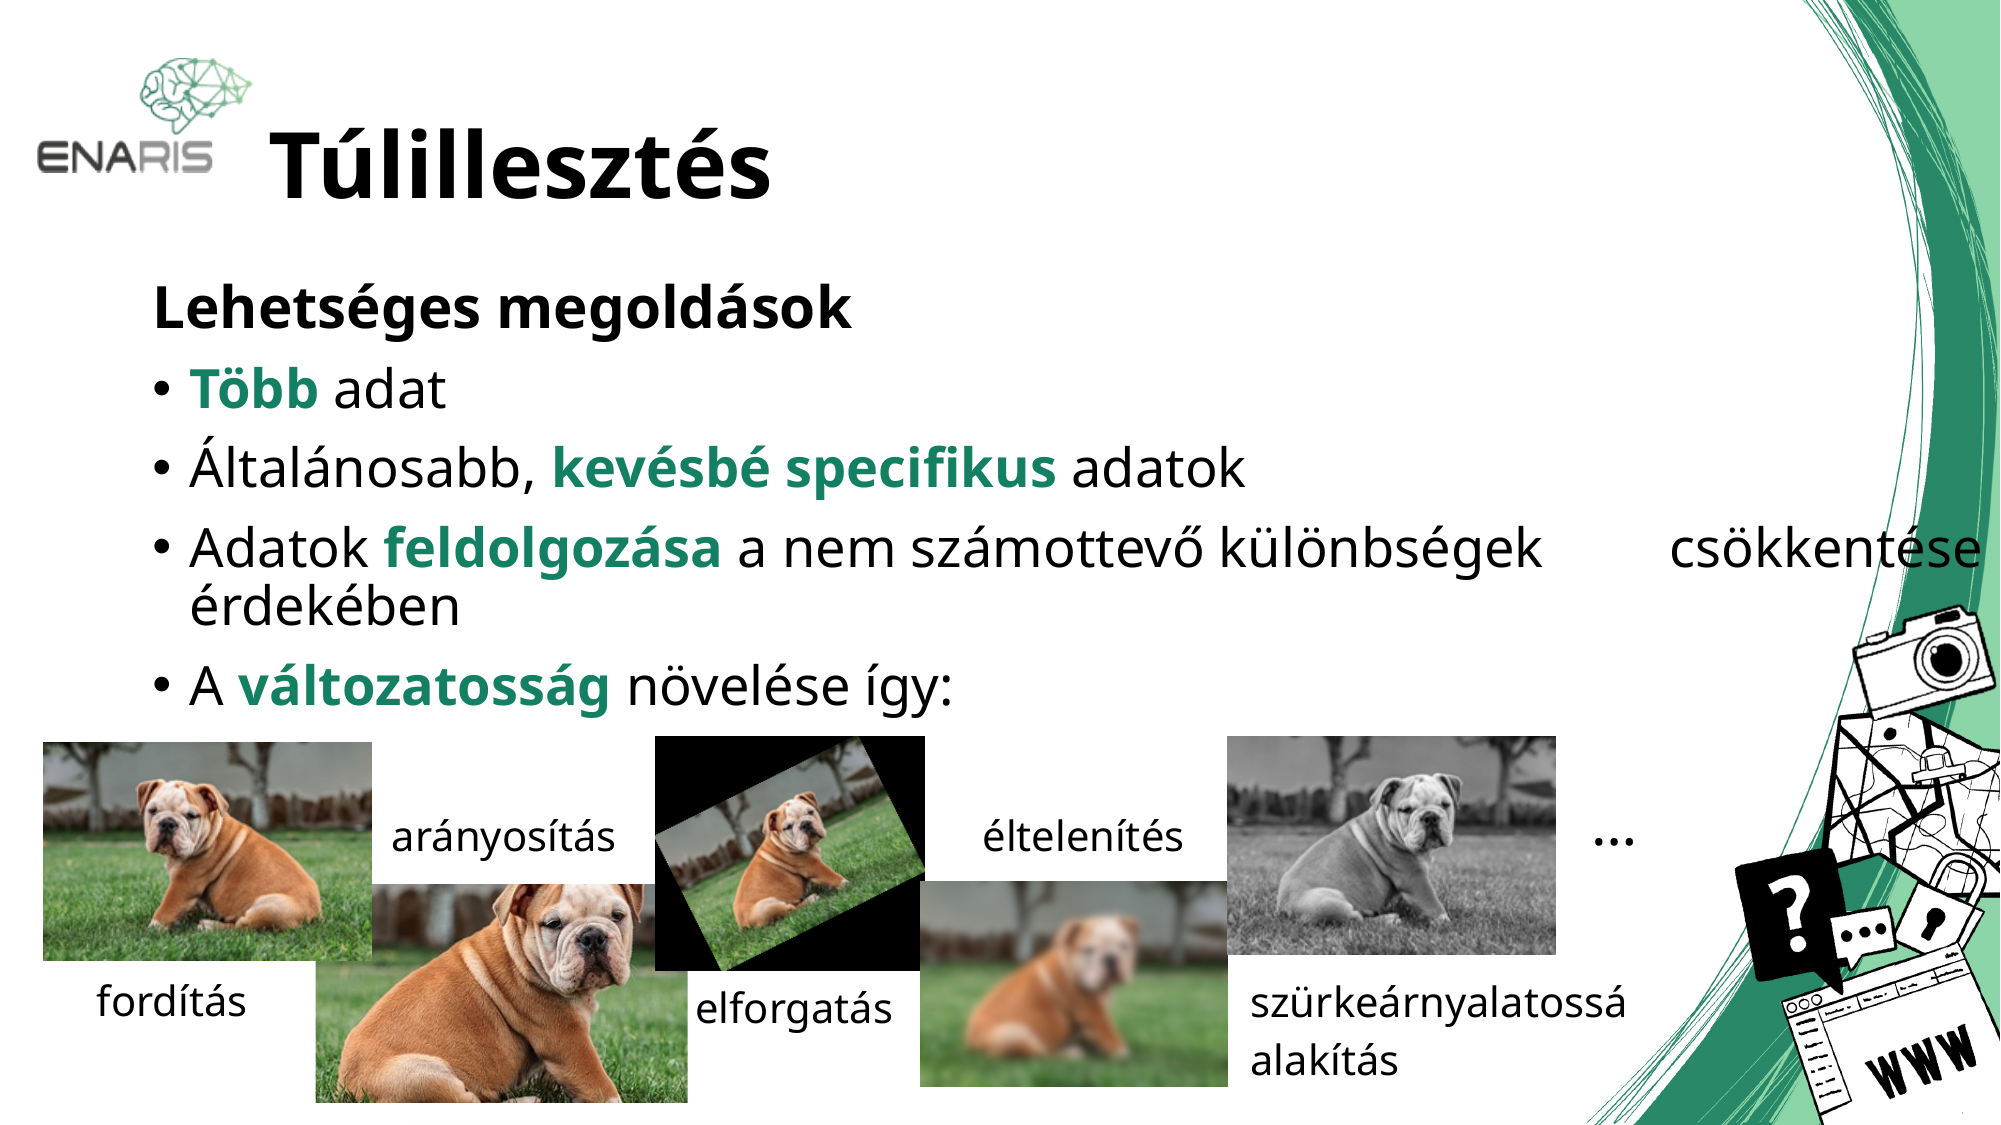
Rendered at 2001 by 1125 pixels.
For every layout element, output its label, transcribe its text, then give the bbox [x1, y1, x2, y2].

text_box szürkeárnyalatossá alakítás [1235, 961, 1673, 1091]
text_box arányosítás [376, 802, 655, 868]
picture [37, 58, 254, 173]
text_box elforgatás [688, 974, 920, 1040]
picture [408, 0, 2000, 270]
text_box éltelenítés [940, 802, 1227, 868]
title Túlillesztés [253, 59, 1863, 270]
list Lehetséges megoldások Több adat Általánosabb, kevésbé specifikus adatok Adatok feldolgozása a nem számottevő különbségek csökkentése érdekében A változatosság növelése így: : [137, 270, 2000, 985]
picture [43, 736, 2000, 1125]
text_box … [1576, 779, 1661, 865]
text_box fordítás [82, 967, 315, 1032]
